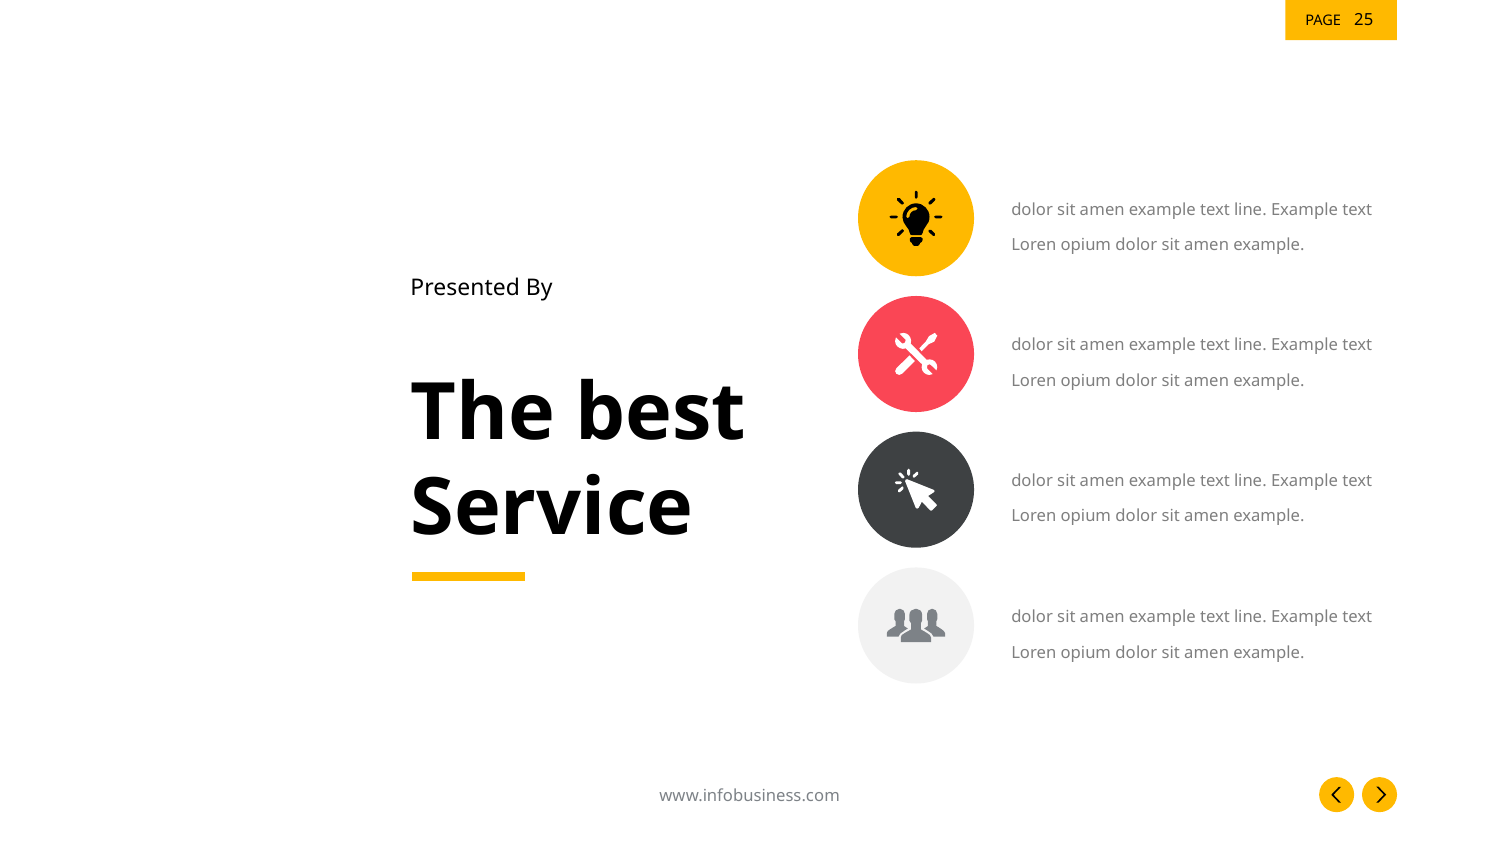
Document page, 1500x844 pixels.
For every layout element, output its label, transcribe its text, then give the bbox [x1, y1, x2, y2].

text_box [898, 486, 904, 493]
text_box dolor sit amen example text line. Example text Loren opium dolor sit amen example. [999, 185, 1397, 251]
footer www.infobusiness.com [630, 772, 870, 818]
picture [0, 0, 583, 844]
text_box [898, 472, 905, 479]
text_box dolor sit amen example text line. Example text Loren opium dolor sit amen example. [999, 321, 1397, 387]
text_box [909, 237, 923, 246]
text_box [928, 229, 935, 236]
text_box [897, 198, 904, 205]
text_box [902, 203, 930, 236]
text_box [587, 266, 784, 577]
text_box [858, 295, 975, 413]
text_box [905, 479, 937, 511]
slide_number ‹#› [1342, 8, 1401, 32]
text_box [858, 567, 975, 684]
text_box [858, 160, 975, 277]
text_box [897, 229, 904, 236]
text_box [912, 471, 919, 478]
text_box [928, 197, 936, 205]
text_box [858, 431, 975, 548]
text_box [886, 608, 946, 643]
text_box dolor sit amen example text line. Example text Loren opium dolor sit amen example. [999, 456, 1397, 522]
text_box [895, 332, 938, 375]
text_box dolor sit amen example text line. Example text Loren opium dolor sit amen example. [999, 593, 1397, 658]
